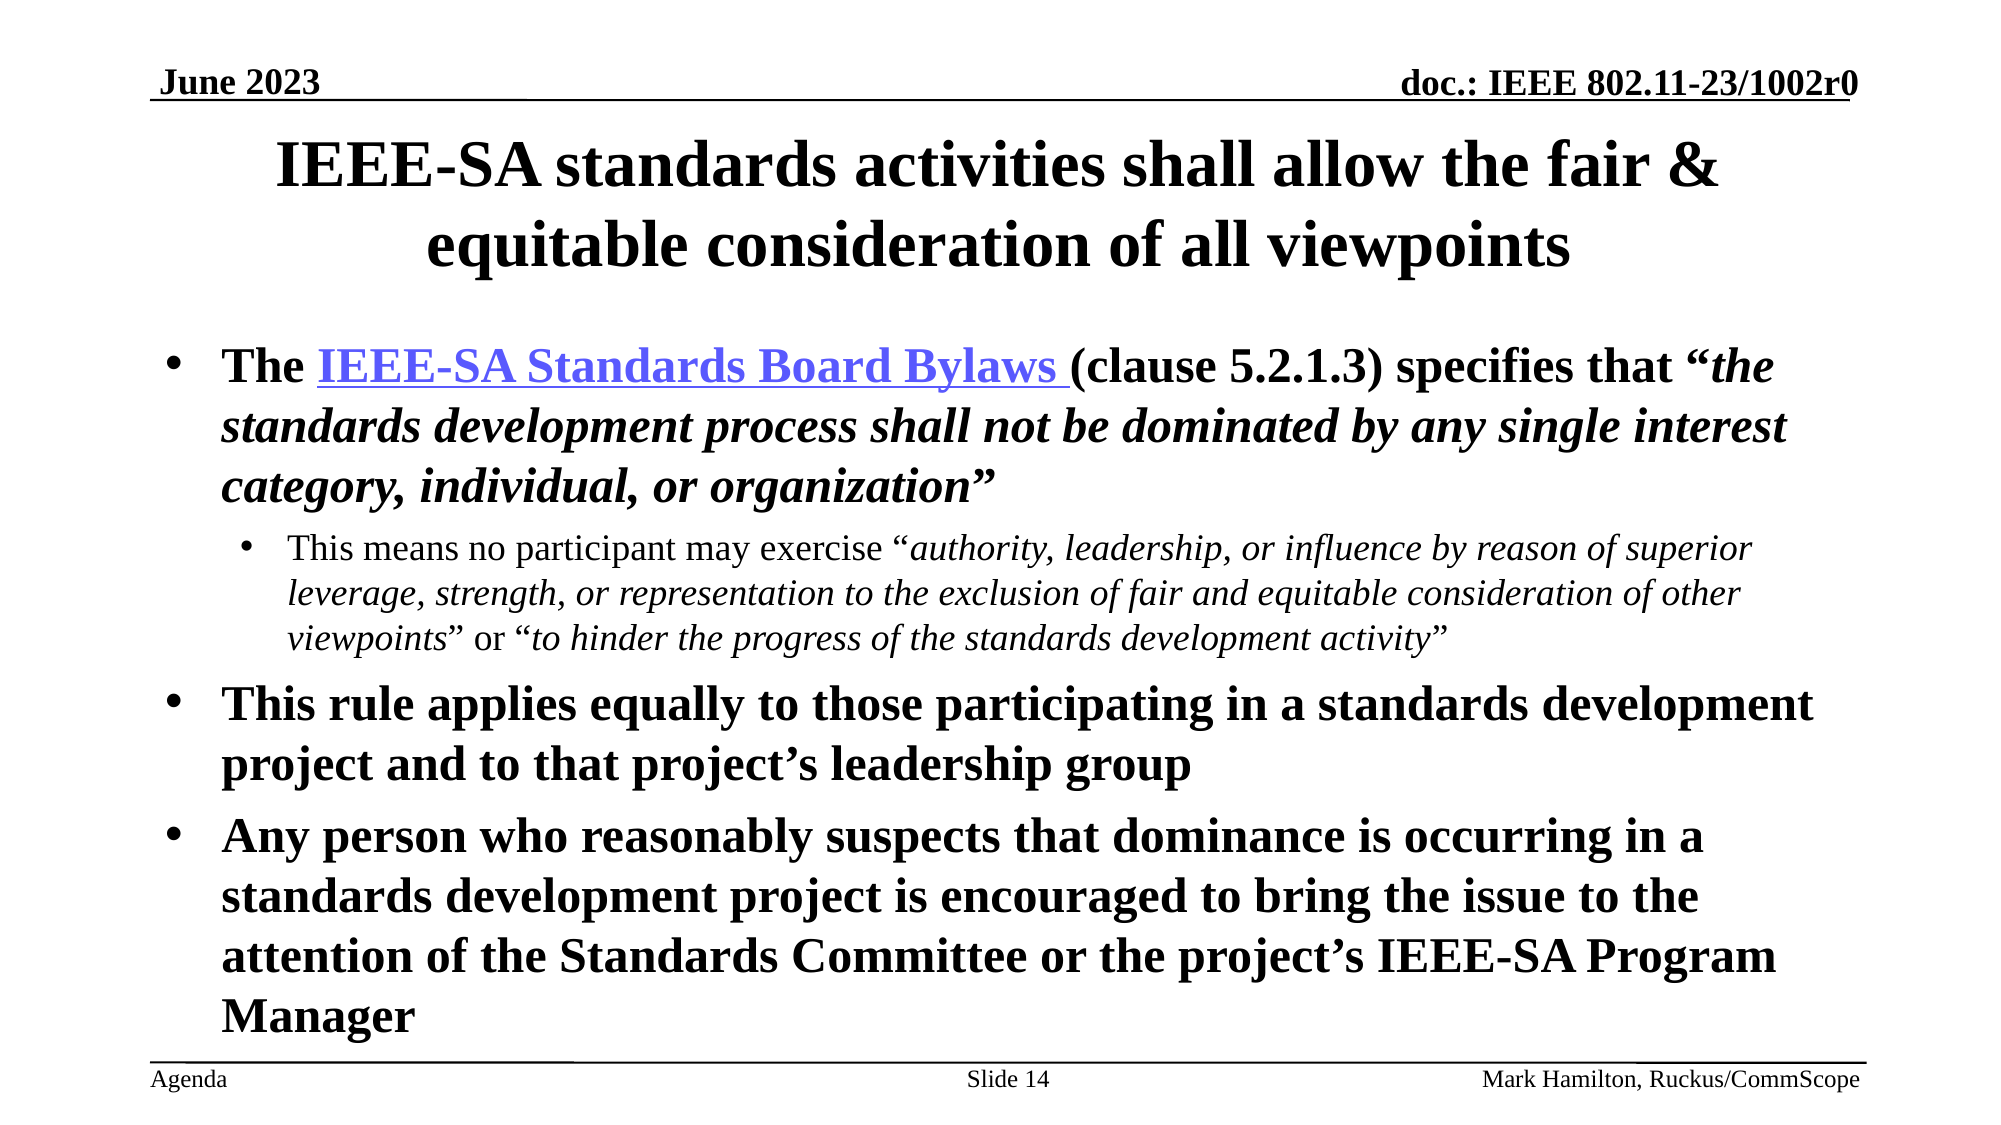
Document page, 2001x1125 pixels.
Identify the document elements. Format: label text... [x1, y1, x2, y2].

title IEEE-SA standards activities shall allow the fair & equitable consideration of all viewpoints [149, 112, 1850, 288]
slide_number Slide 14 [950, 1061, 1067, 1123]
list The IEEE-SA Standards Board Bylaws (clause 5.2.1.3) specifies that “the standards development process shall not be dominated by any single interest category, individual, or organization” This means no participant may exercise “authority, leadership, or influence by reason of superior leverage, strength, or representation to the exclusion of fair and equitable consideration of other viewpoints” or “to hinder the progress of the standards development activity” This rule applies equally to those participating in a standards development project and to that project’s leadership group Any person who reasonably suspects that dominance is occurring in a standards development project is encouraged to bring the issue to the attention of the Standards Committee or the project’s IEEE-SA Program Manager [149, 324, 1850, 1000]
